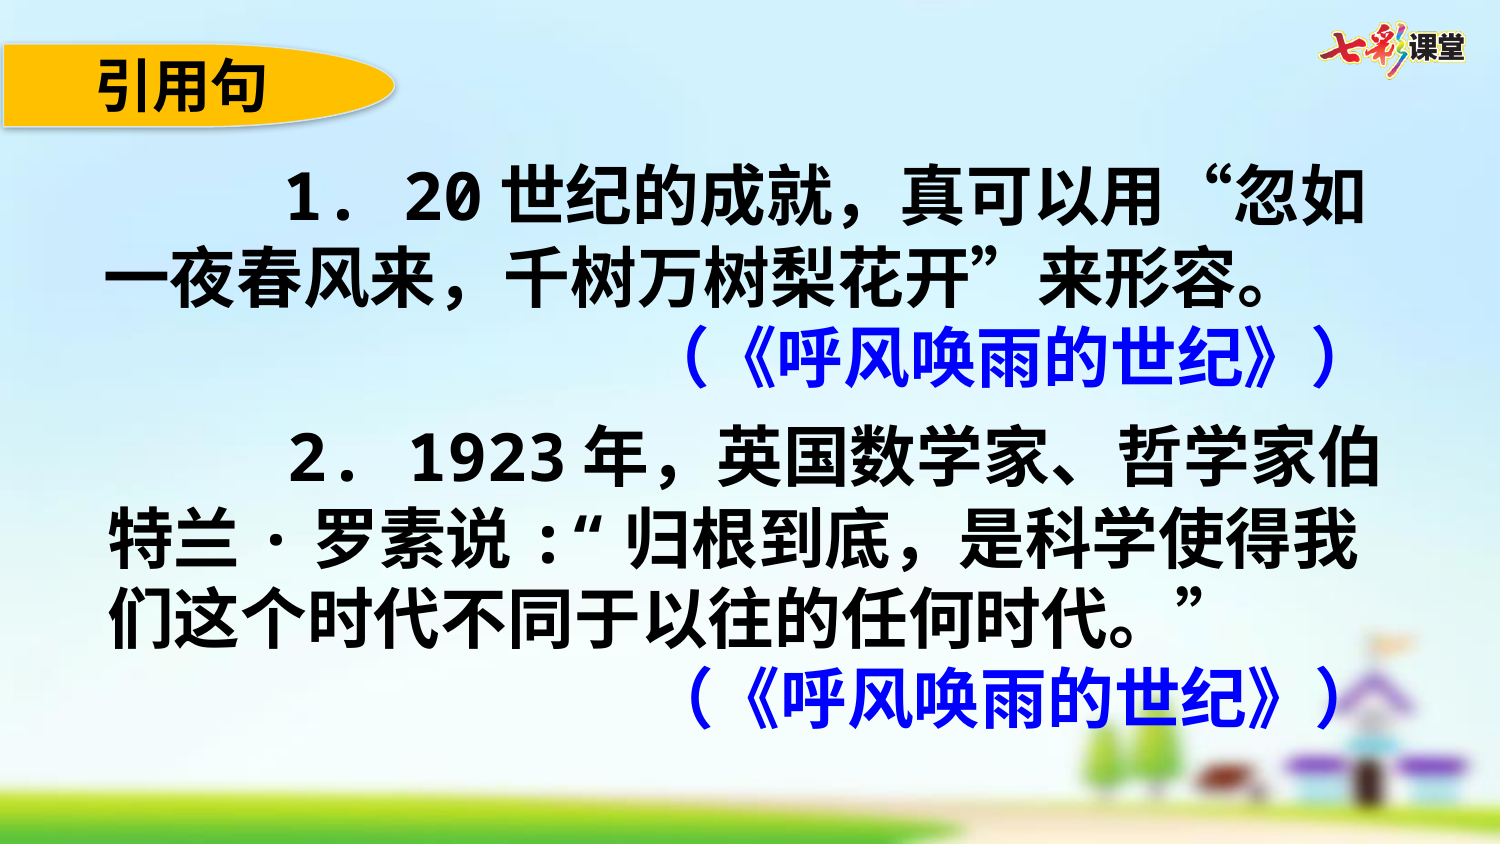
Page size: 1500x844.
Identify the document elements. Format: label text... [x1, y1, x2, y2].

text_box 2. 1923年，英国数学家、哲学家伯特兰·罗素说:“归根到底，是科学使得我们这个时代不同于以往的任何时代。” （《呼风唤雨的世纪》） [92, 399, 1412, 744]
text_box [3, 43, 395, 128]
text_box 1. 20世纪的成就，真可以用“忽如一夜春风来，千树万树梨花开”来形容。 （《呼风唤雨的世纪》） [88, 138, 1408, 403]
picture [0, 0, 1500, 844]
